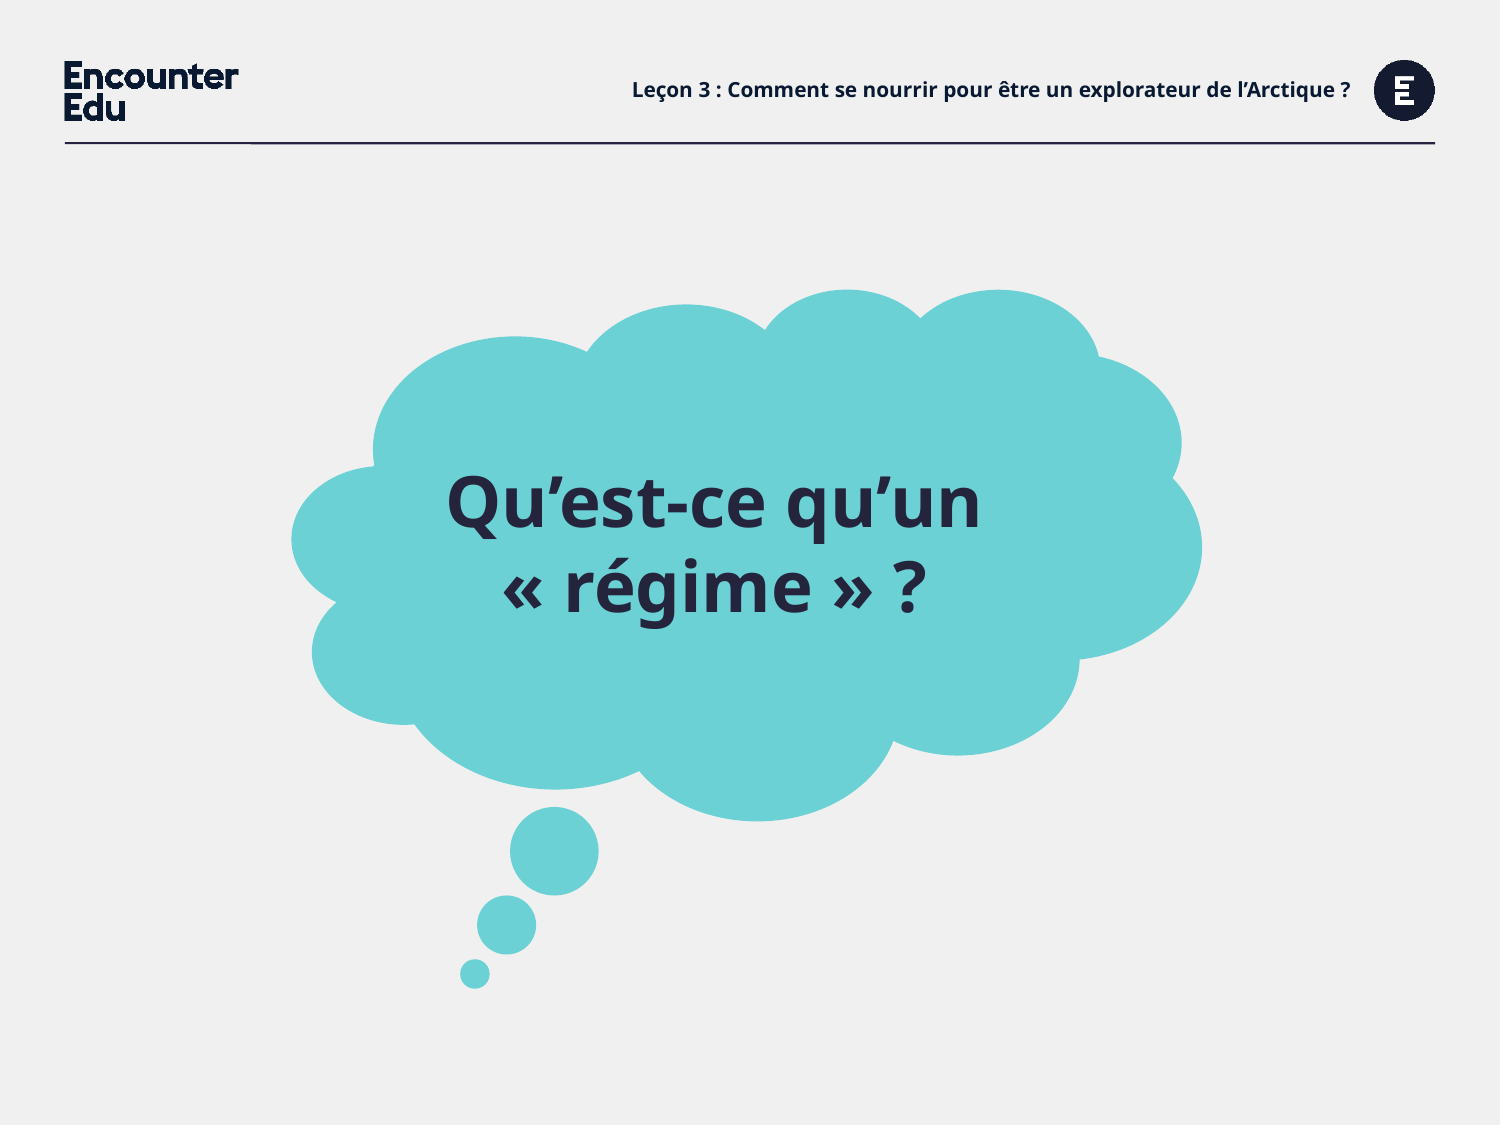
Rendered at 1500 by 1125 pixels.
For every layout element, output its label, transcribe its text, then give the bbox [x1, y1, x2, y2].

text_box Qu’est-ce qu’un « régime » ? [475, 893, 539, 957]
title Leçon 3 : Comment se nourrir pour être un explorateur de l’Arctique ? [490, 67, 1359, 114]
text_box Qu’est-ce qu’un « régime » ? [458, 957, 492, 991]
text_box Qu’est-ce qu’un « régime » ? [289, 287, 1205, 824]
picture [60, 59, 243, 122]
picture [1372, 58, 1436, 122]
text_box Qu’est-ce qu’un « régime » ? [507, 804, 601, 898]
